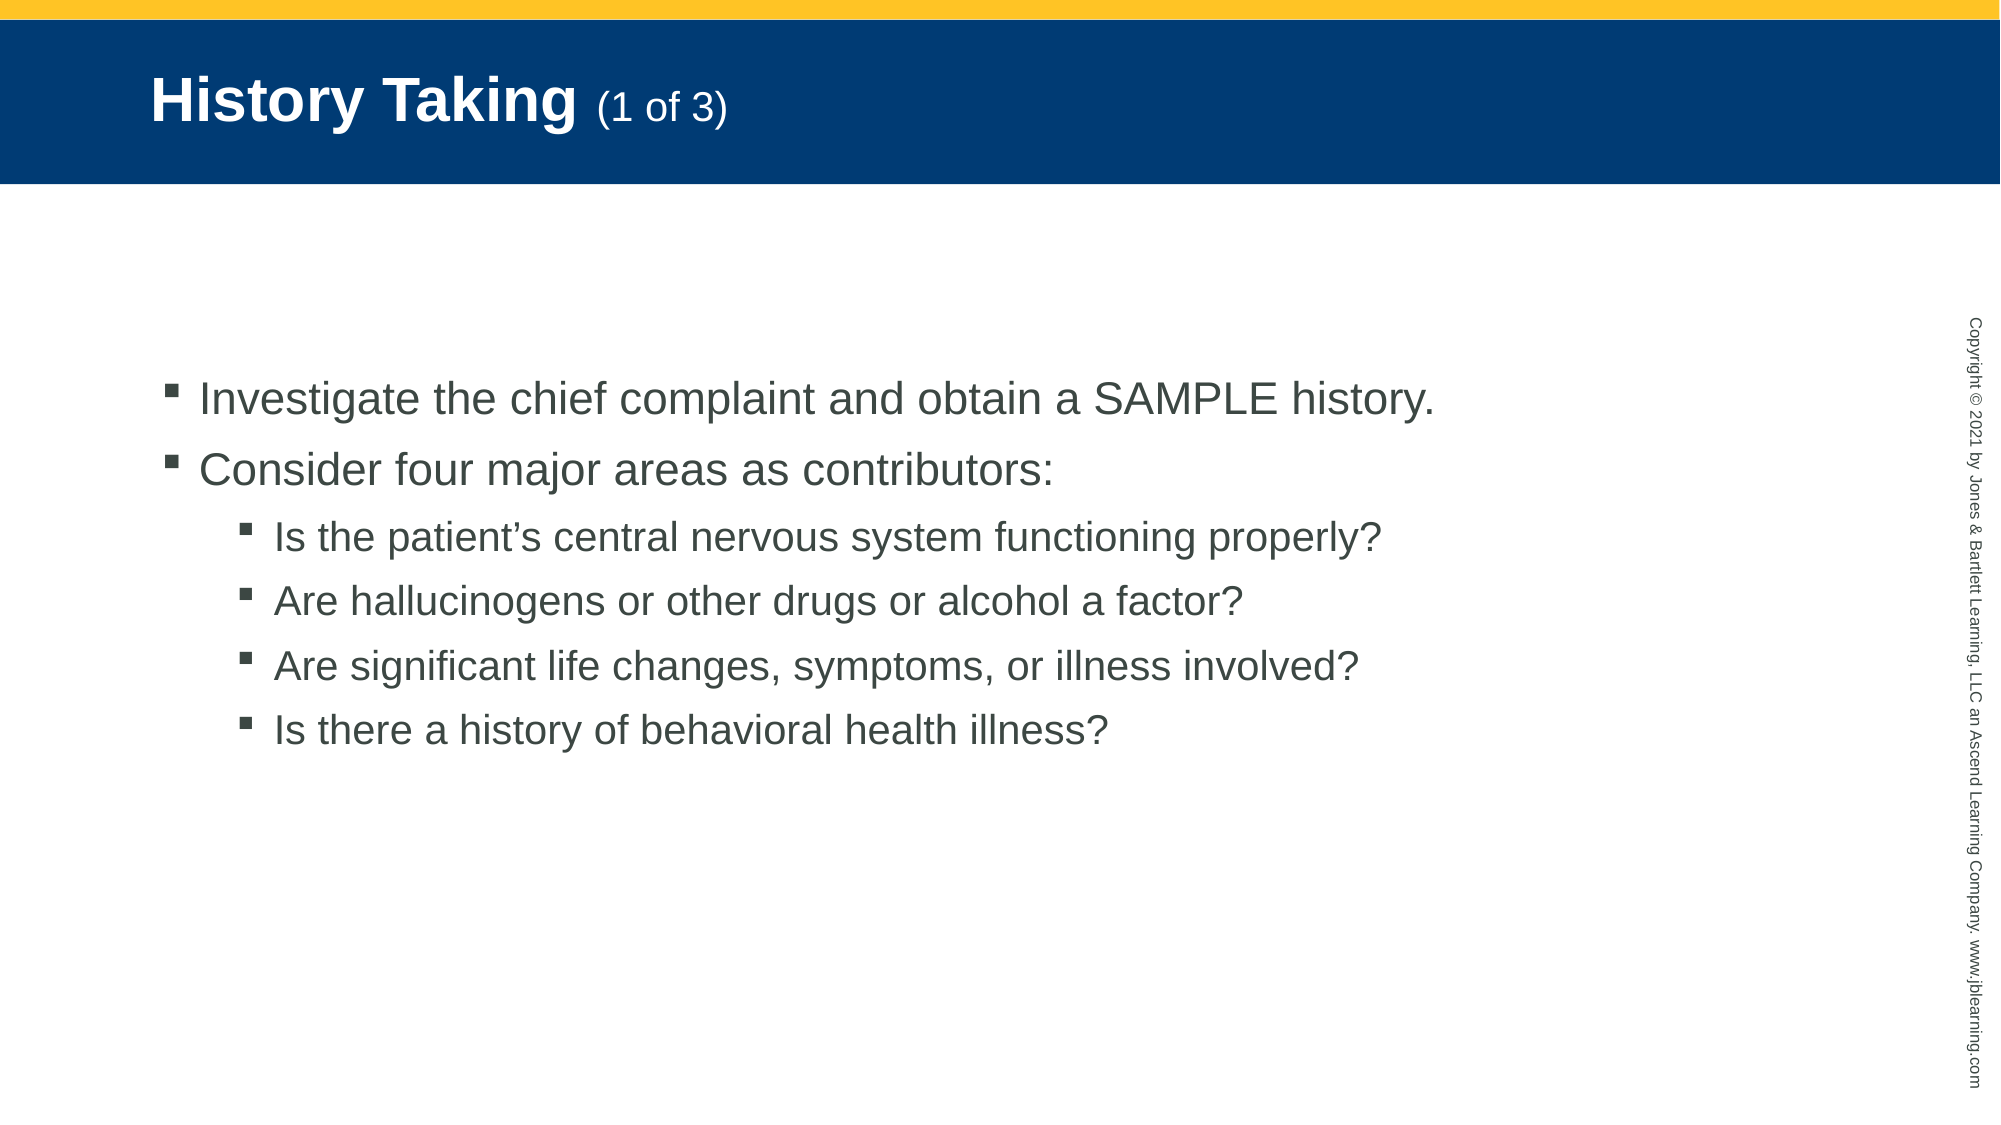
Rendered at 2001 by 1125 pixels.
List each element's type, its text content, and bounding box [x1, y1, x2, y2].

title History Taking (1 of 3) [0, 19, 2000, 185]
list Investigate the chief complaint and obtain a SAMPLE history. Consider four major areas as contributors: Is the patient’s central nervous system functioning properly? Are hallucinogens or other drugs or alcohol a factor? Are significant life changes, symptoms, or illness involved? Is there a history of behavioral health illness? [146, 361, 1859, 1016]
